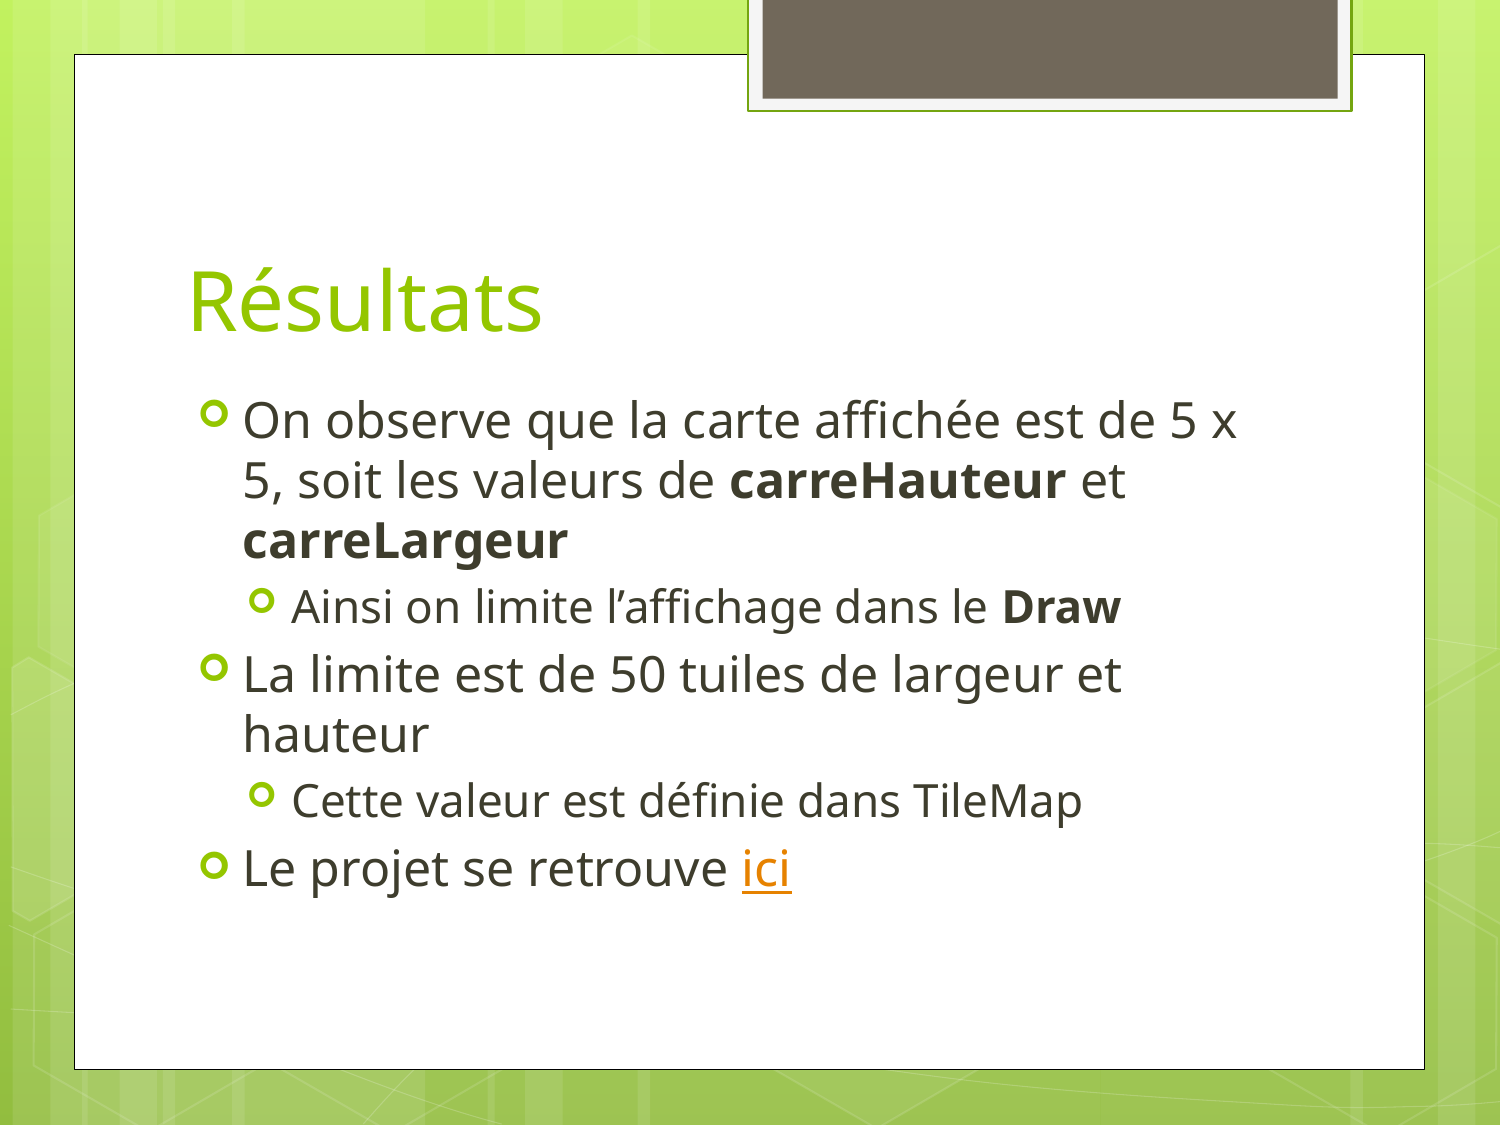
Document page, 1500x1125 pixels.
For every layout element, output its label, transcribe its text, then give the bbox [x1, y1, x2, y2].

title Résultats [171, 168, 1324, 357]
list On observe que la carte affichée est de 5 x 5, soit les valeurs de carreHauteur et carreLargeur Ainsi on limite l’affichage dans le Draw La limite est de 50 tuiles de largeur et hauteur Cette valeur est définie dans TileMap Le projet se retrouve ici [171, 381, 1283, 957]
